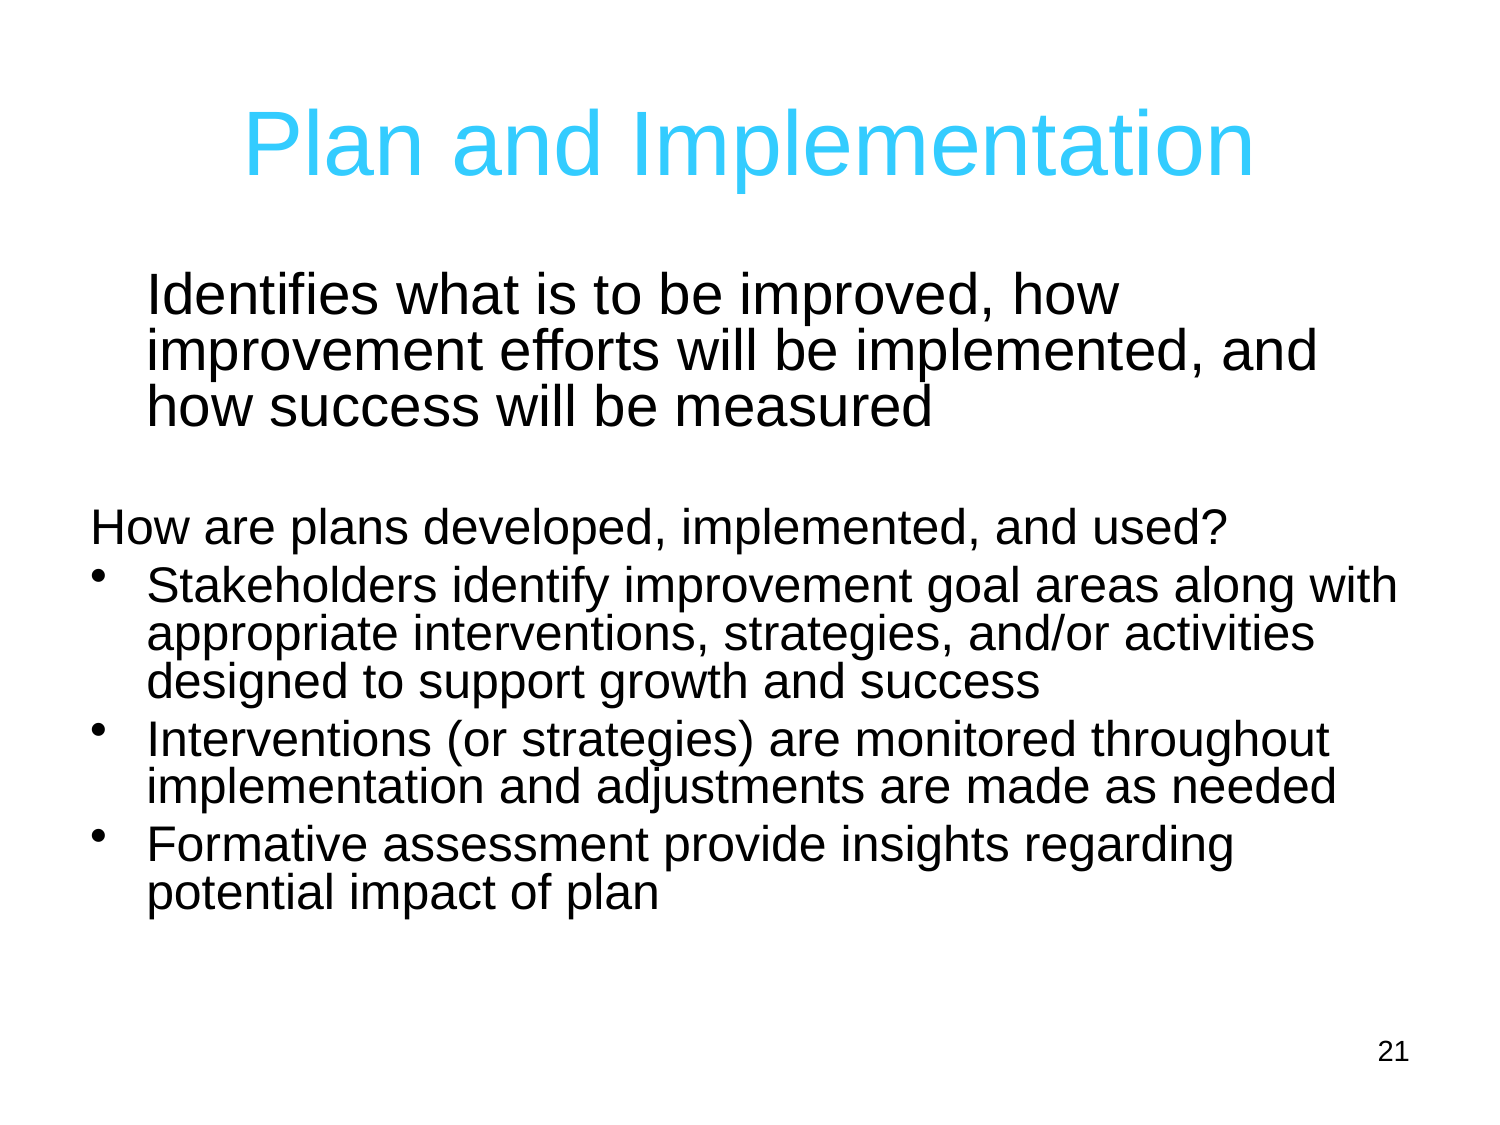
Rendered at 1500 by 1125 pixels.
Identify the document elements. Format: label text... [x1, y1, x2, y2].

title Plan and Implementation [74, 44, 1426, 233]
list Identifies what is to be improved, how improvement efforts will be implemented, and how success will be measured How are plans developed, implemented, and used? Stakeholders identify improvement goal areas along with appropriate interventions, strategies, and/or activities designed to support growth and success Interventions (or strategies) are monitored throughout implementation and adjustments are made as needed Formative assessment provide insights regarding potential impact of plan [74, 262, 1426, 1006]
slide_number 21 [1074, 1024, 1426, 1103]
